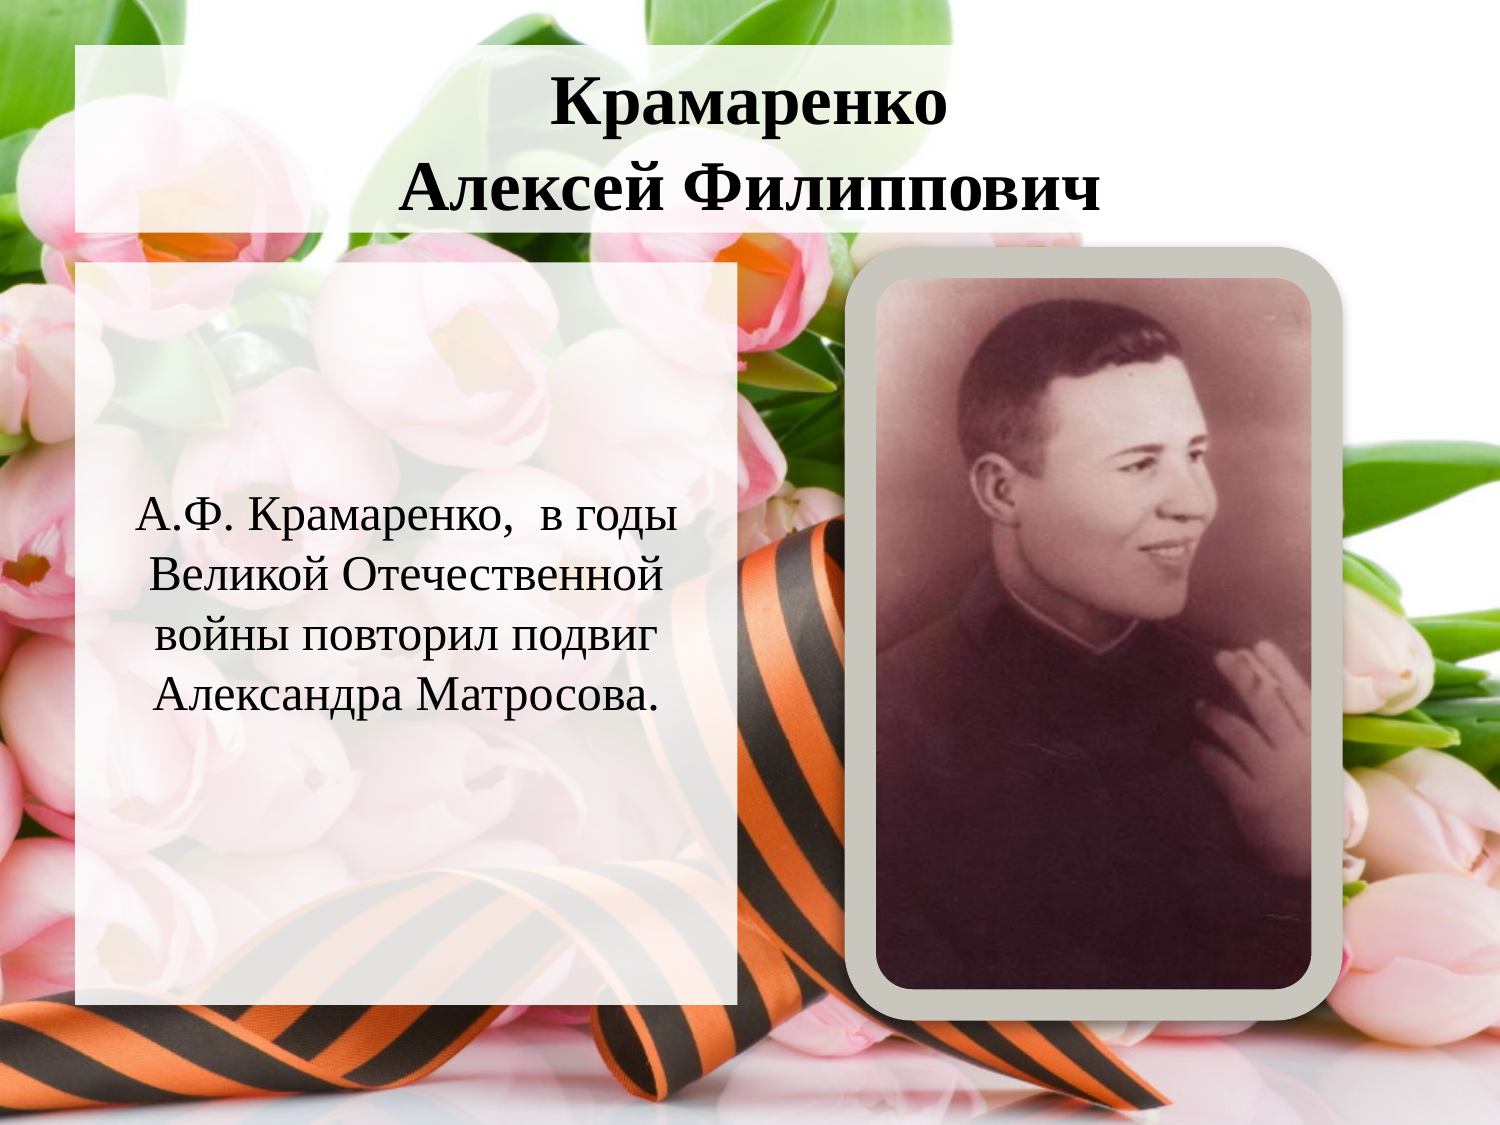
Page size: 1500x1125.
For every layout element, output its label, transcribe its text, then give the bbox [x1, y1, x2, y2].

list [860, 262, 1328, 1006]
picture [0, 0, 1500, 1125]
title Крамаренко Алексей Филиппович [75, 45, 1425, 233]
list А.Ф. Крамаренко, в годы Великой Отечественной войны повторил подвиг Александра Матросова. [75, 262, 738, 1005]
